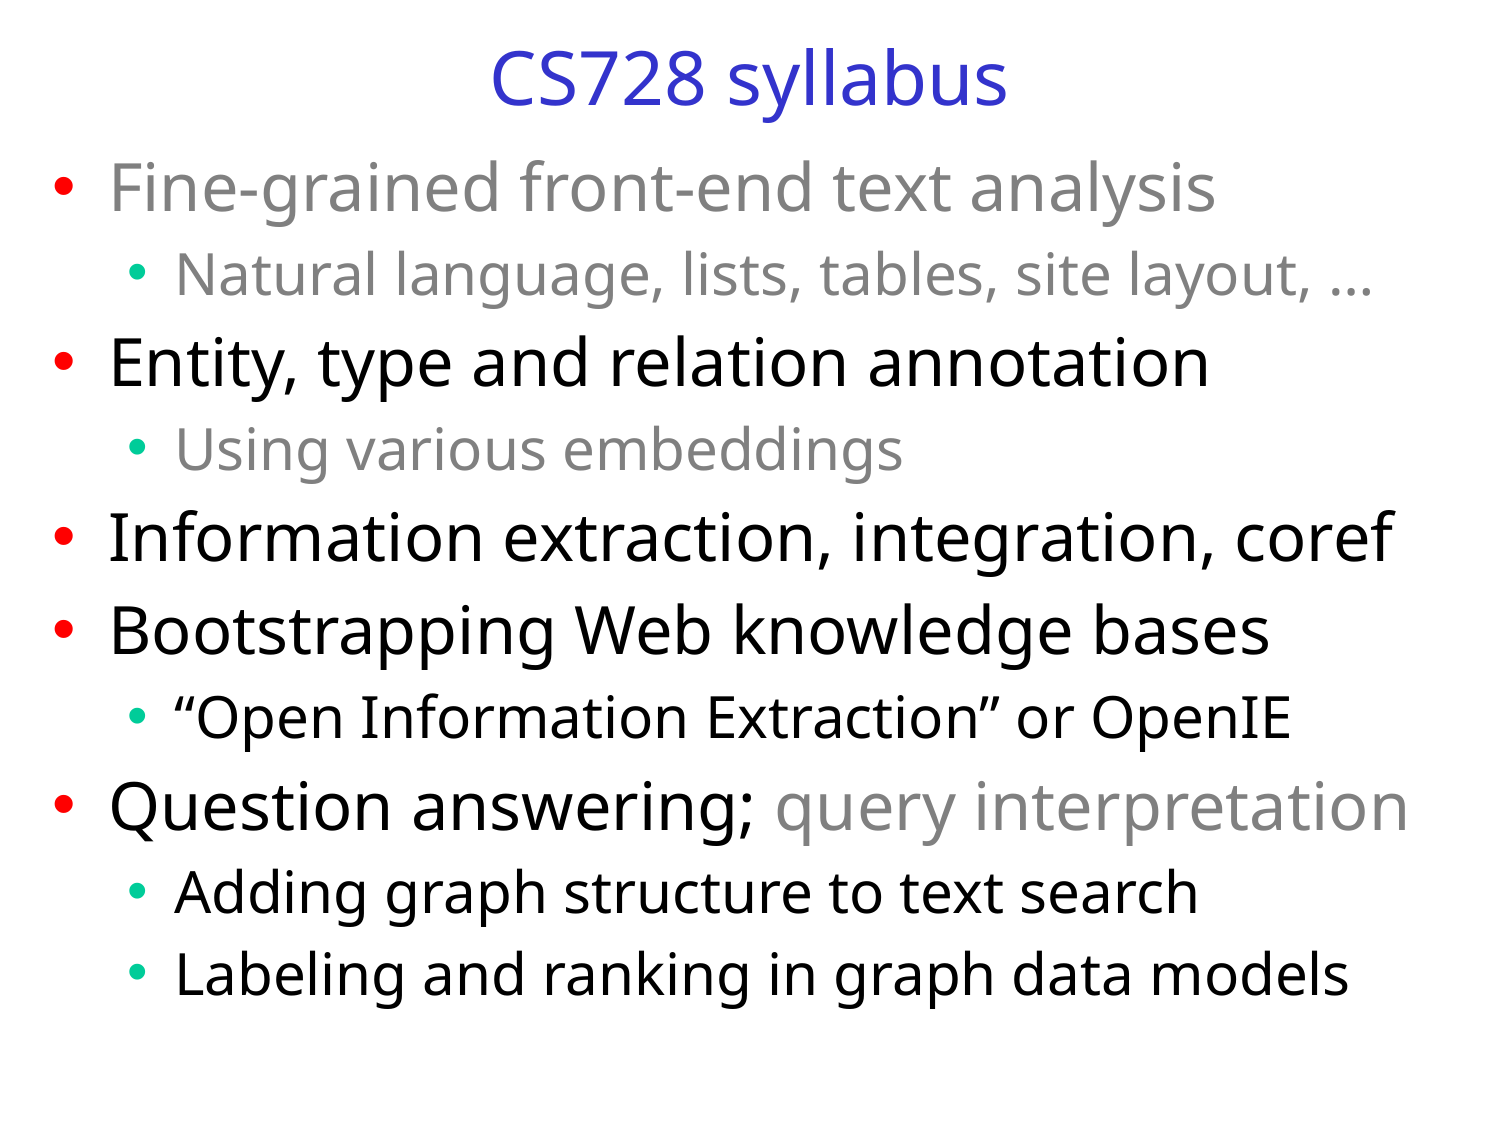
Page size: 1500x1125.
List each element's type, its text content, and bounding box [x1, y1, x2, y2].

list Fine-grained front-end text analysis Natural language, lists, tables, site layout, … Entity, type and relation annotation Using various embeddings Information extraction, integration, coref Bootstrapping Web knowledge bases “Open Information Extraction” or OpenIE Question answering; query interpretation Adding graph structure to text search Labeling and ranking in graph data models [37, 137, 1463, 1076]
title CS728 syllabus [37, 29, 1463, 121]
